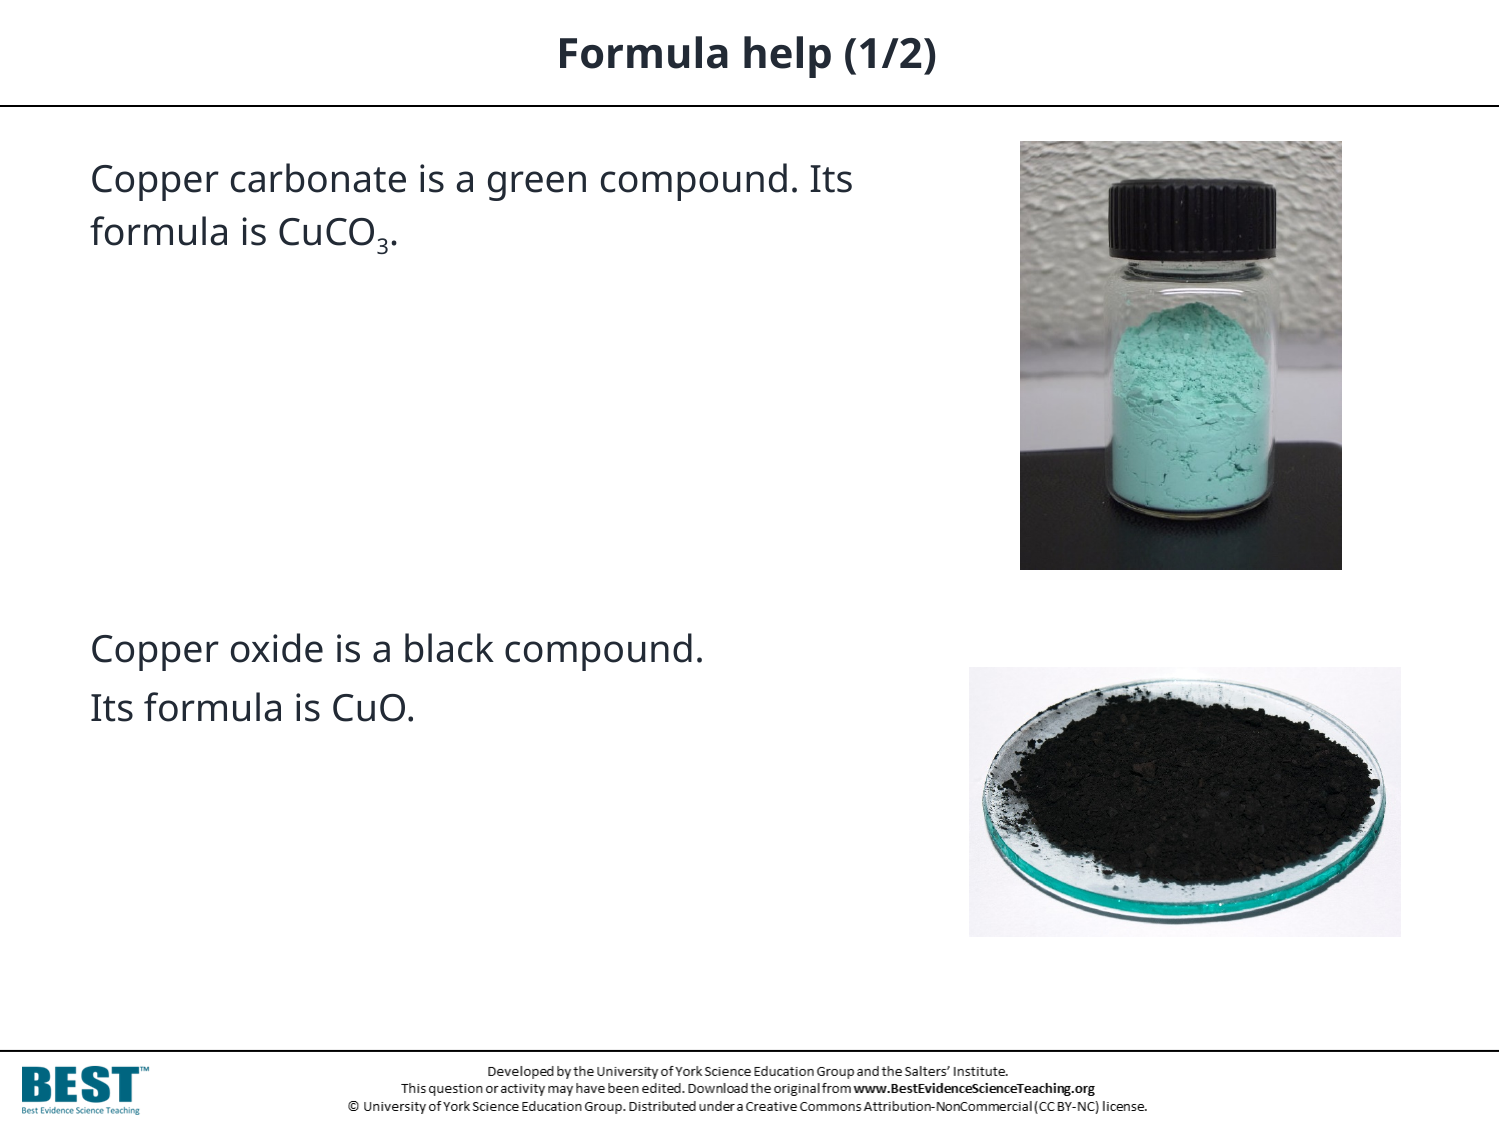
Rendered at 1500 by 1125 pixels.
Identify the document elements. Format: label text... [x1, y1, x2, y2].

text_box Formula help (1/2) [23, 4, 1471, 99]
picture [0, 105, 1500, 1125]
